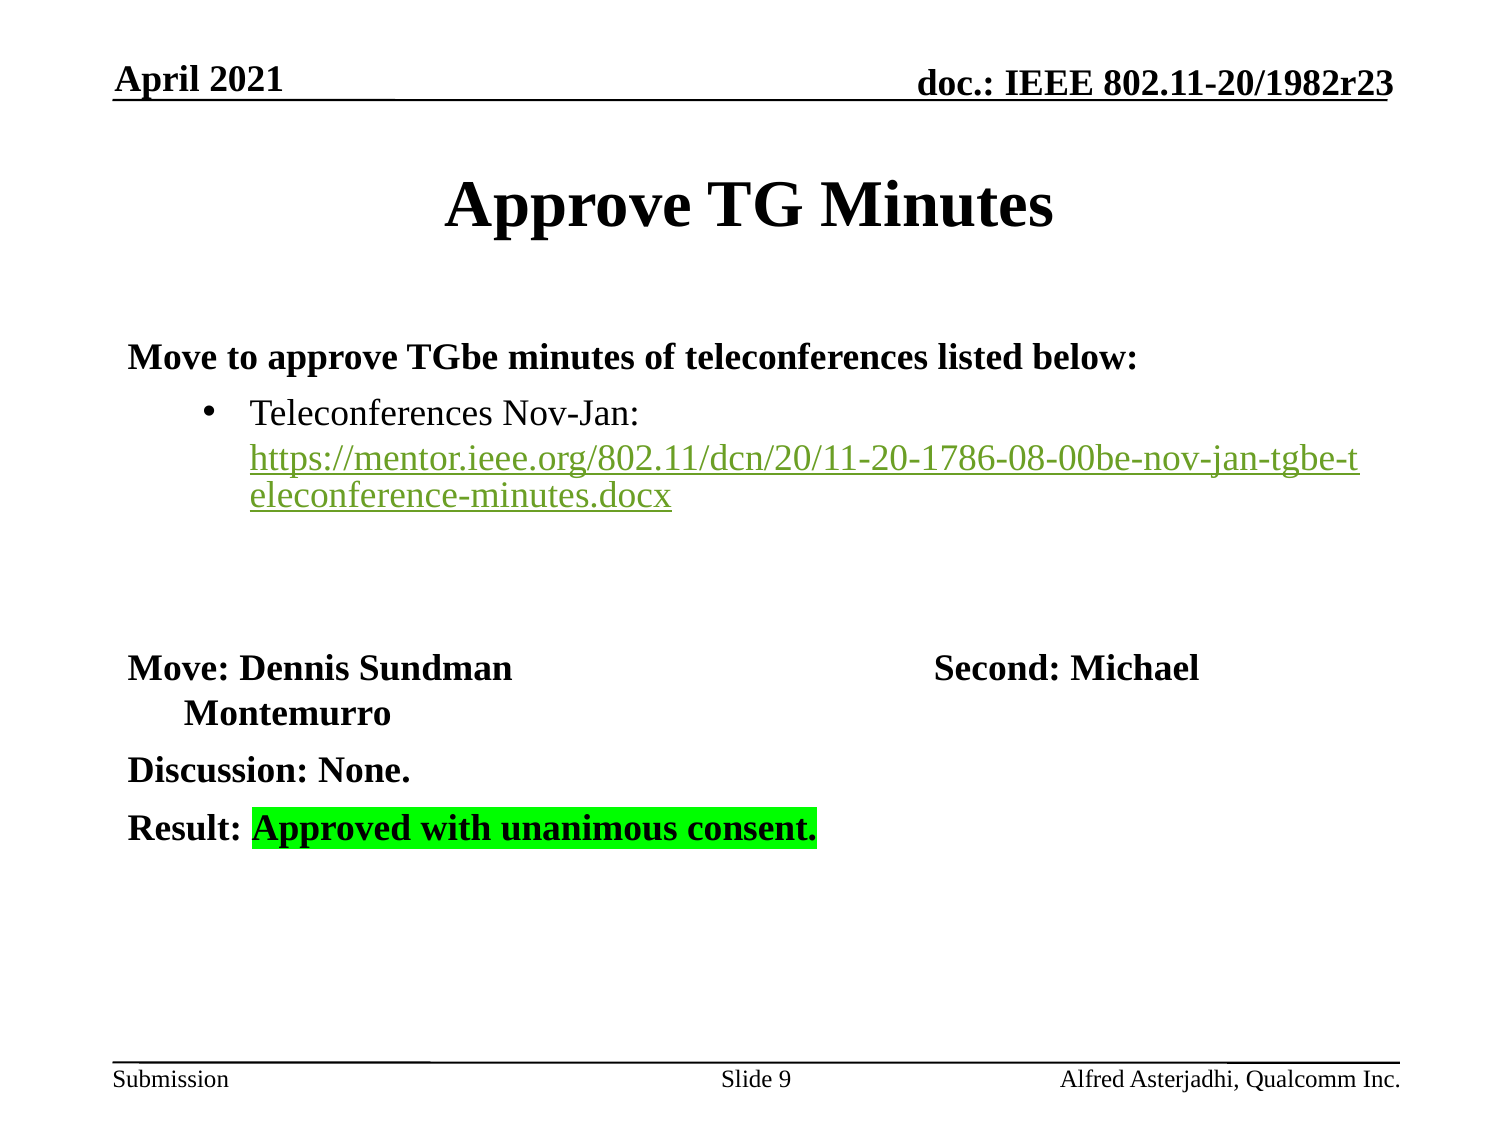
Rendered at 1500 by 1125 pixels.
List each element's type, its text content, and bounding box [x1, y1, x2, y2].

slide_number Slide 9 [712, 1061, 800, 1123]
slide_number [114, 54, 423, 100]
title Approve TG Minutes [112, 112, 1388, 288]
footer Alfred Asterjadhi, Qualcomm Inc. [878, 1061, 1402, 1093]
list Move to approve TGbe minutes of teleconferences listed below: Teleconferences Nov-Jan: https://mentor.ieee.org/802.11/dcn/20/11-20-1786-08-00be-nov-jan-tgbe-teleconference-minutes.docx Move: Dennis Sundman Second: Michael Montemurro Discussion: None. Result: Approved with unanimous consent. [112, 324, 1388, 1000]
